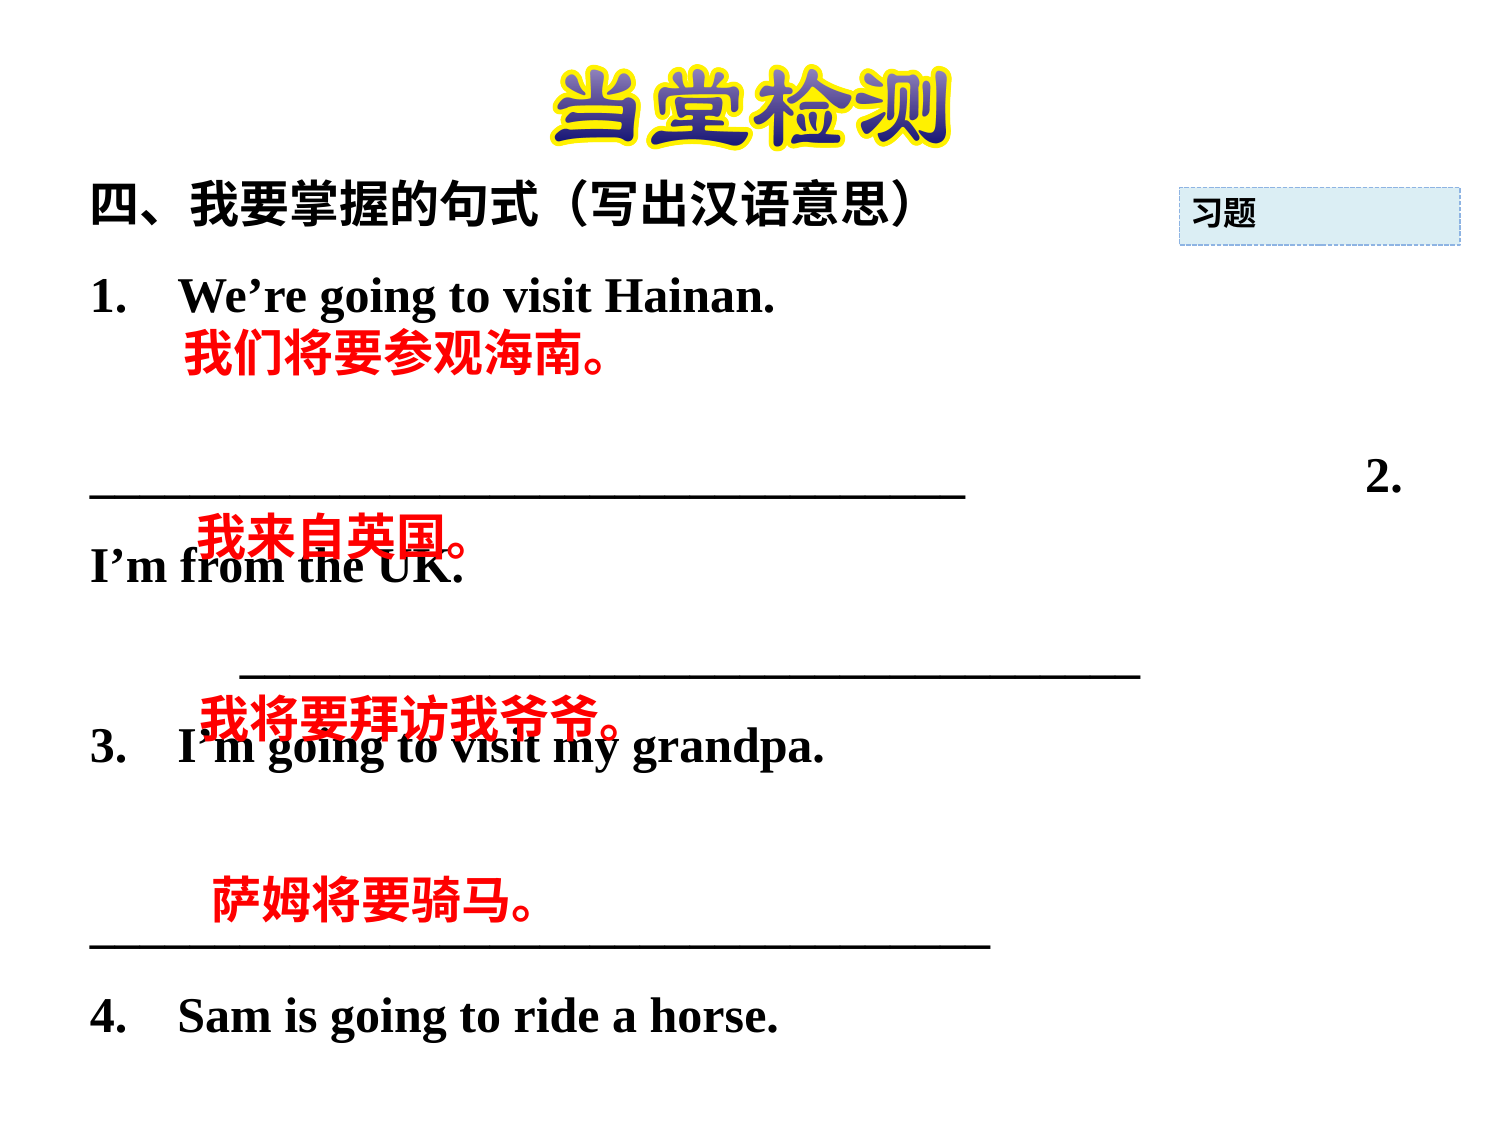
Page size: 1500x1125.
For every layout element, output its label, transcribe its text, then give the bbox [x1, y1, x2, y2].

picture [538, 57, 964, 157]
text_box 四、我要掌握的句式（写出汉语意思） 1. We’re going to visit Hainan. ___________________________________ 2. I’m from the UK. ____________________________________ 3. I’m going to visit my grandpa. ____________________________________ 4. Sam is going to ride a horse. ____________________________________ [74, 135, 1479, 1125]
text_box 我将要拜访我爷爷。 [184, 679, 782, 755]
text_box 萨姆将要骑马。 [196, 860, 795, 936]
text_box 我们将要参观海南。 [168, 313, 767, 389]
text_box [1174, 184, 1461, 246]
text_box 我来自英国。 [181, 498, 779, 574]
